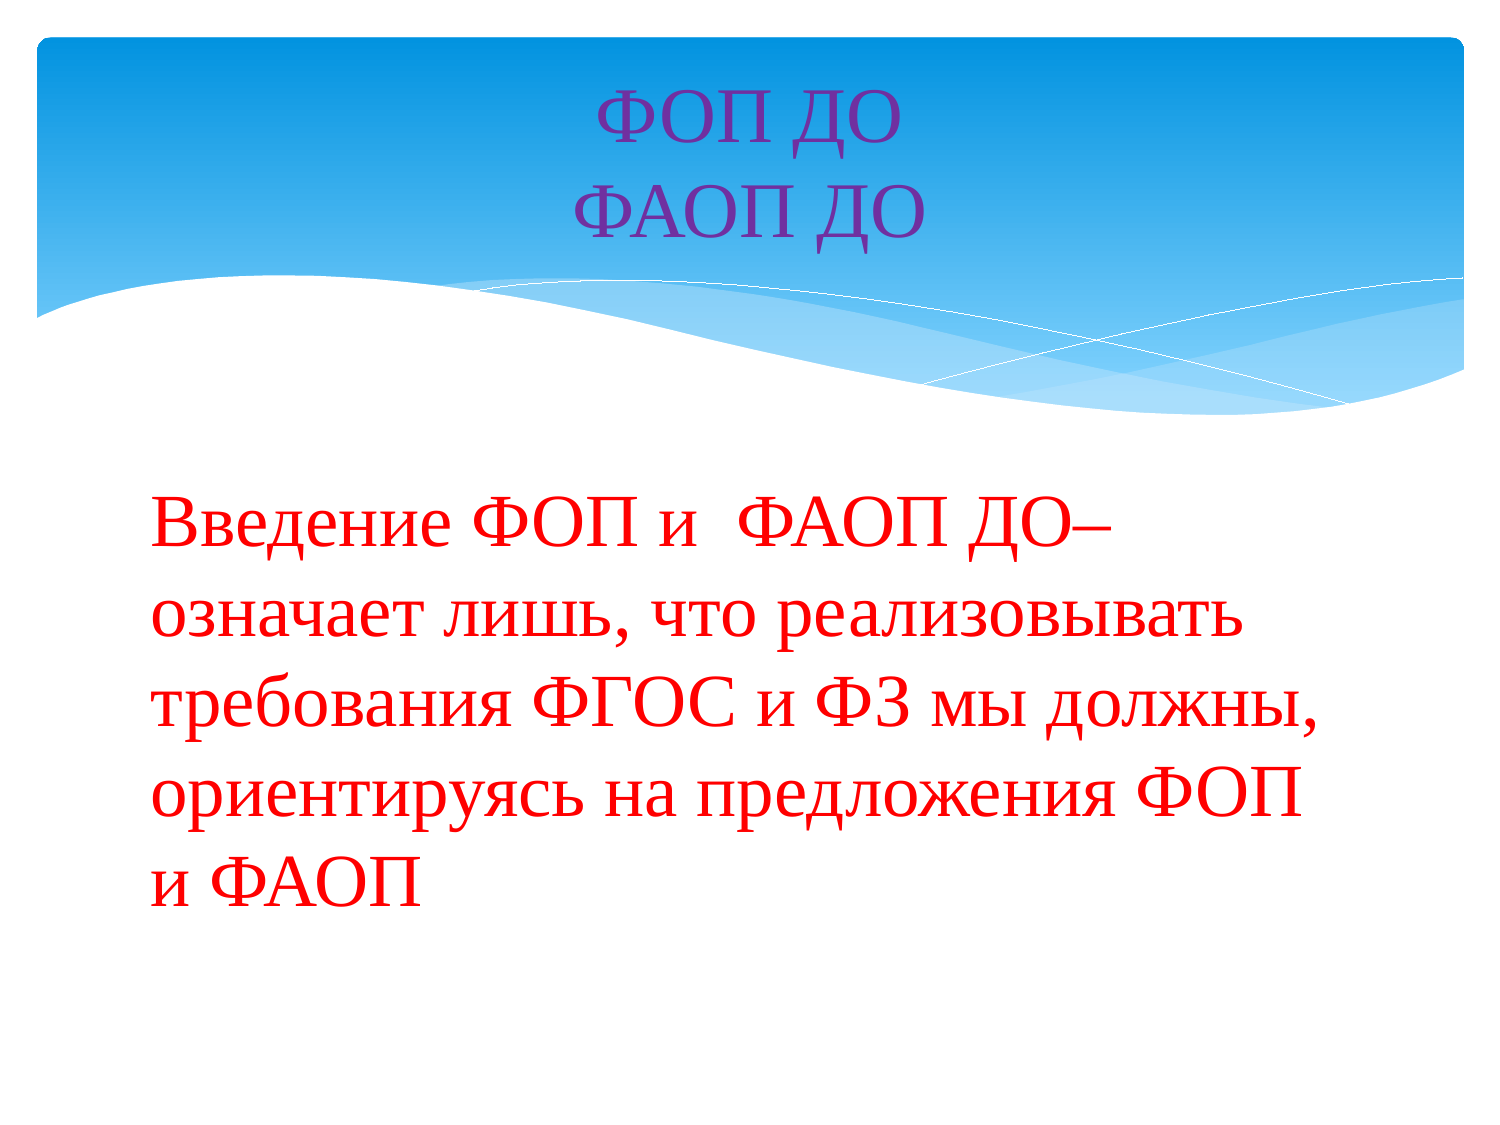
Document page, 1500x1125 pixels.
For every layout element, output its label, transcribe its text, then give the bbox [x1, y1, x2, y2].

title ФОП ДО ФАОП ДО [75, 55, 1425, 261]
text_box Введение ФОП и ФАОП ДО– означает лишь, что реализовывать требования ФГОС и ФЗ мы должны, ориентируясь на предложения ФОП и ФАОП [135, 463, 1341, 929]
